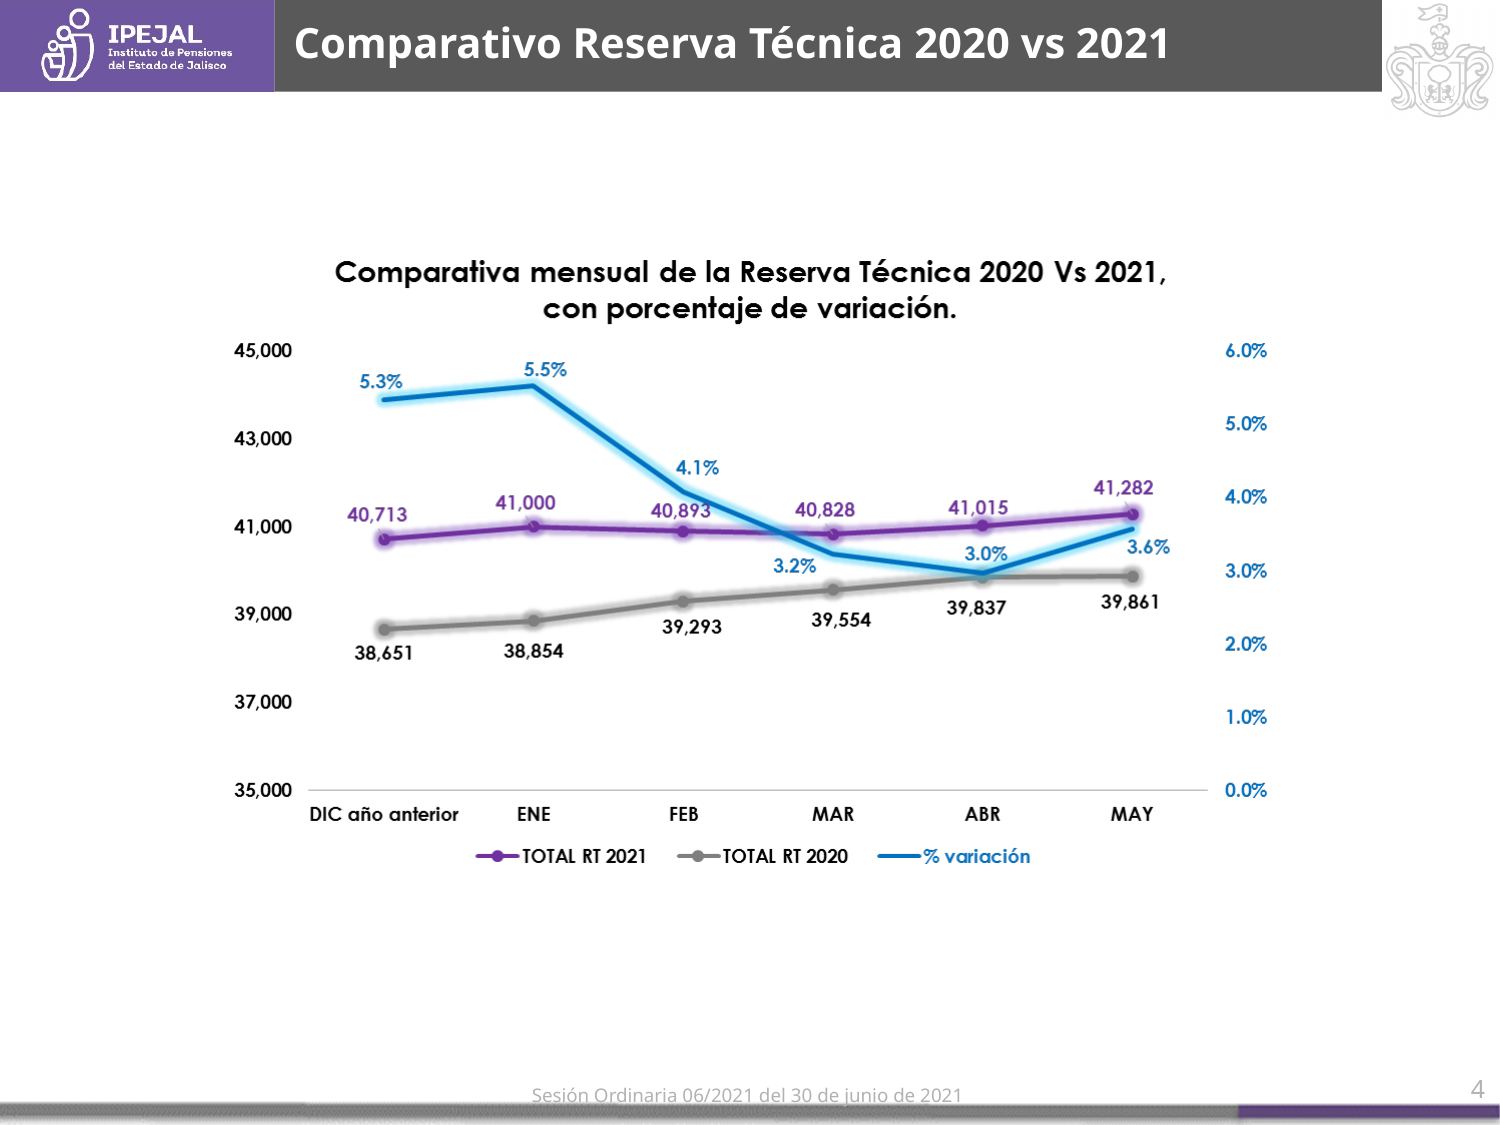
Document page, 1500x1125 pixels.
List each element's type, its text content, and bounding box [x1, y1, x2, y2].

title Comparativo Reserva Técnica 2020 vs 2021 [278, 4, 1385, 85]
picture [0, 0, 275, 92]
picture [0, 1096, 473, 1125]
picture [219, 237, 1281, 888]
footer Sesión Ordinaria 06/2021 del 30 de junio de 2021 [473, 1064, 1027, 1125]
slide_number 4 [1149, 1060, 1500, 1121]
picture [1027, 1096, 1500, 1125]
